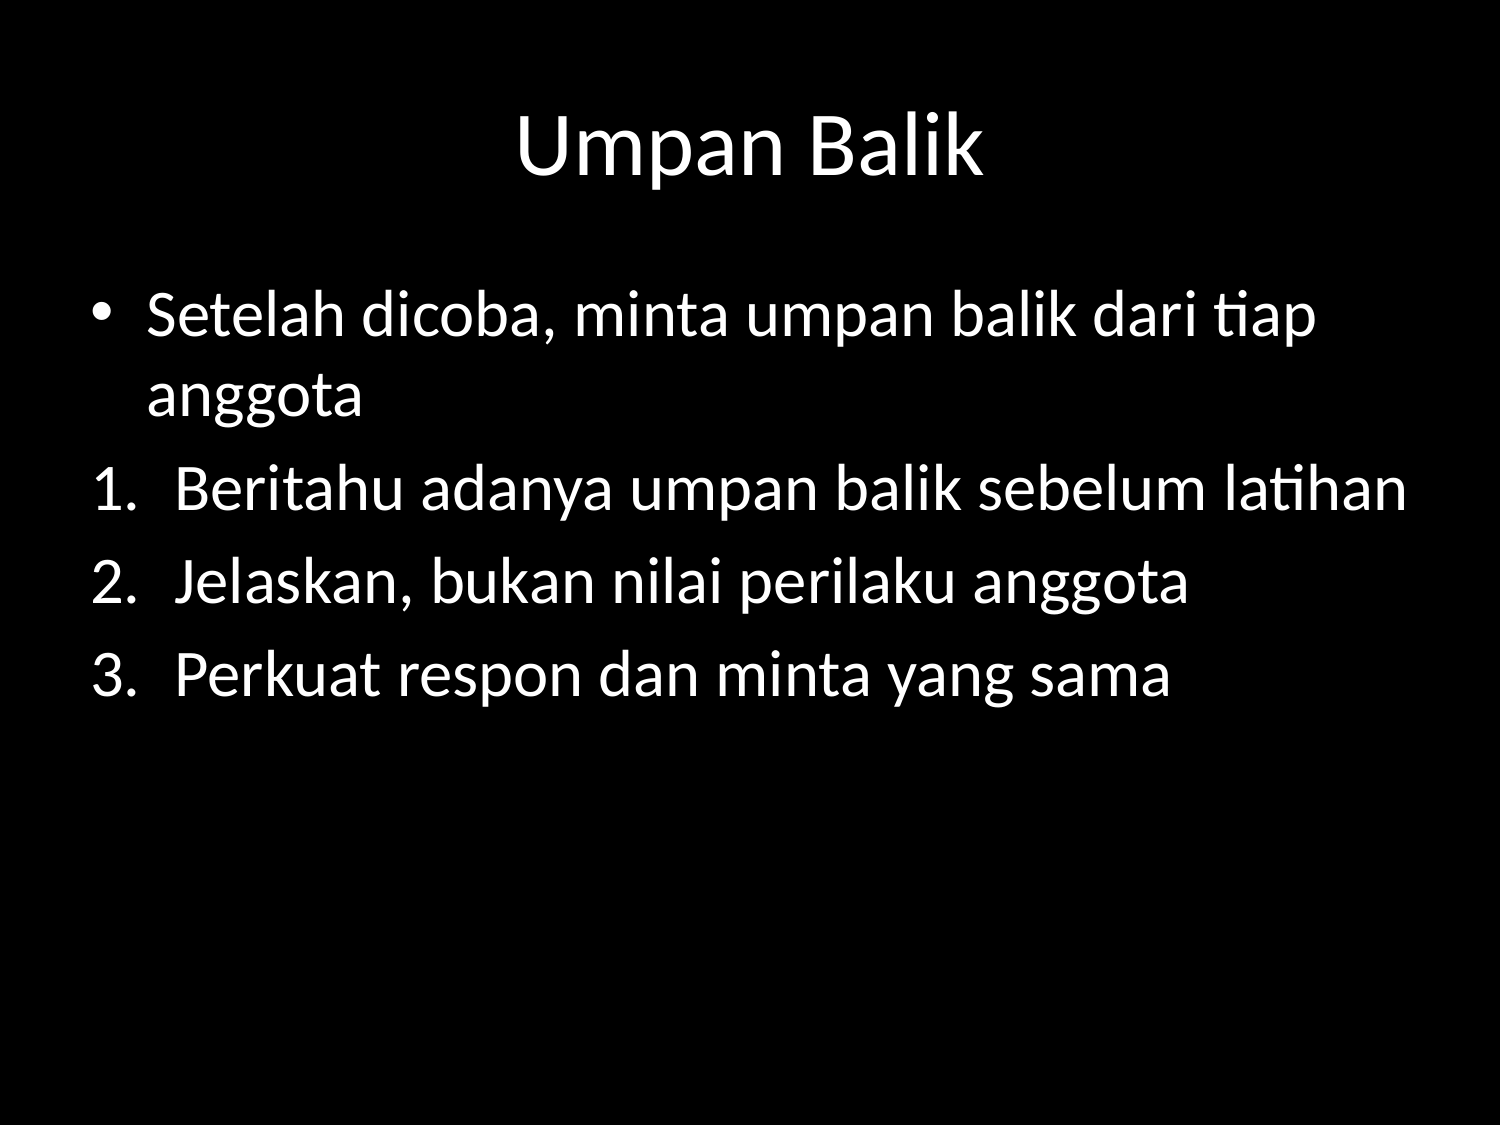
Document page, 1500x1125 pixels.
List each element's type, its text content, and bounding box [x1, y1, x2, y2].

title Umpan Balik [75, 45, 1425, 233]
list Setelah dicoba, minta umpan balik dari tiap anggota Beritahu adanya umpan balik sebelum latihan Jelaskan, bukan nilai perilaku anggota Perkuat respon dan minta yang sama [75, 262, 1425, 1005]
